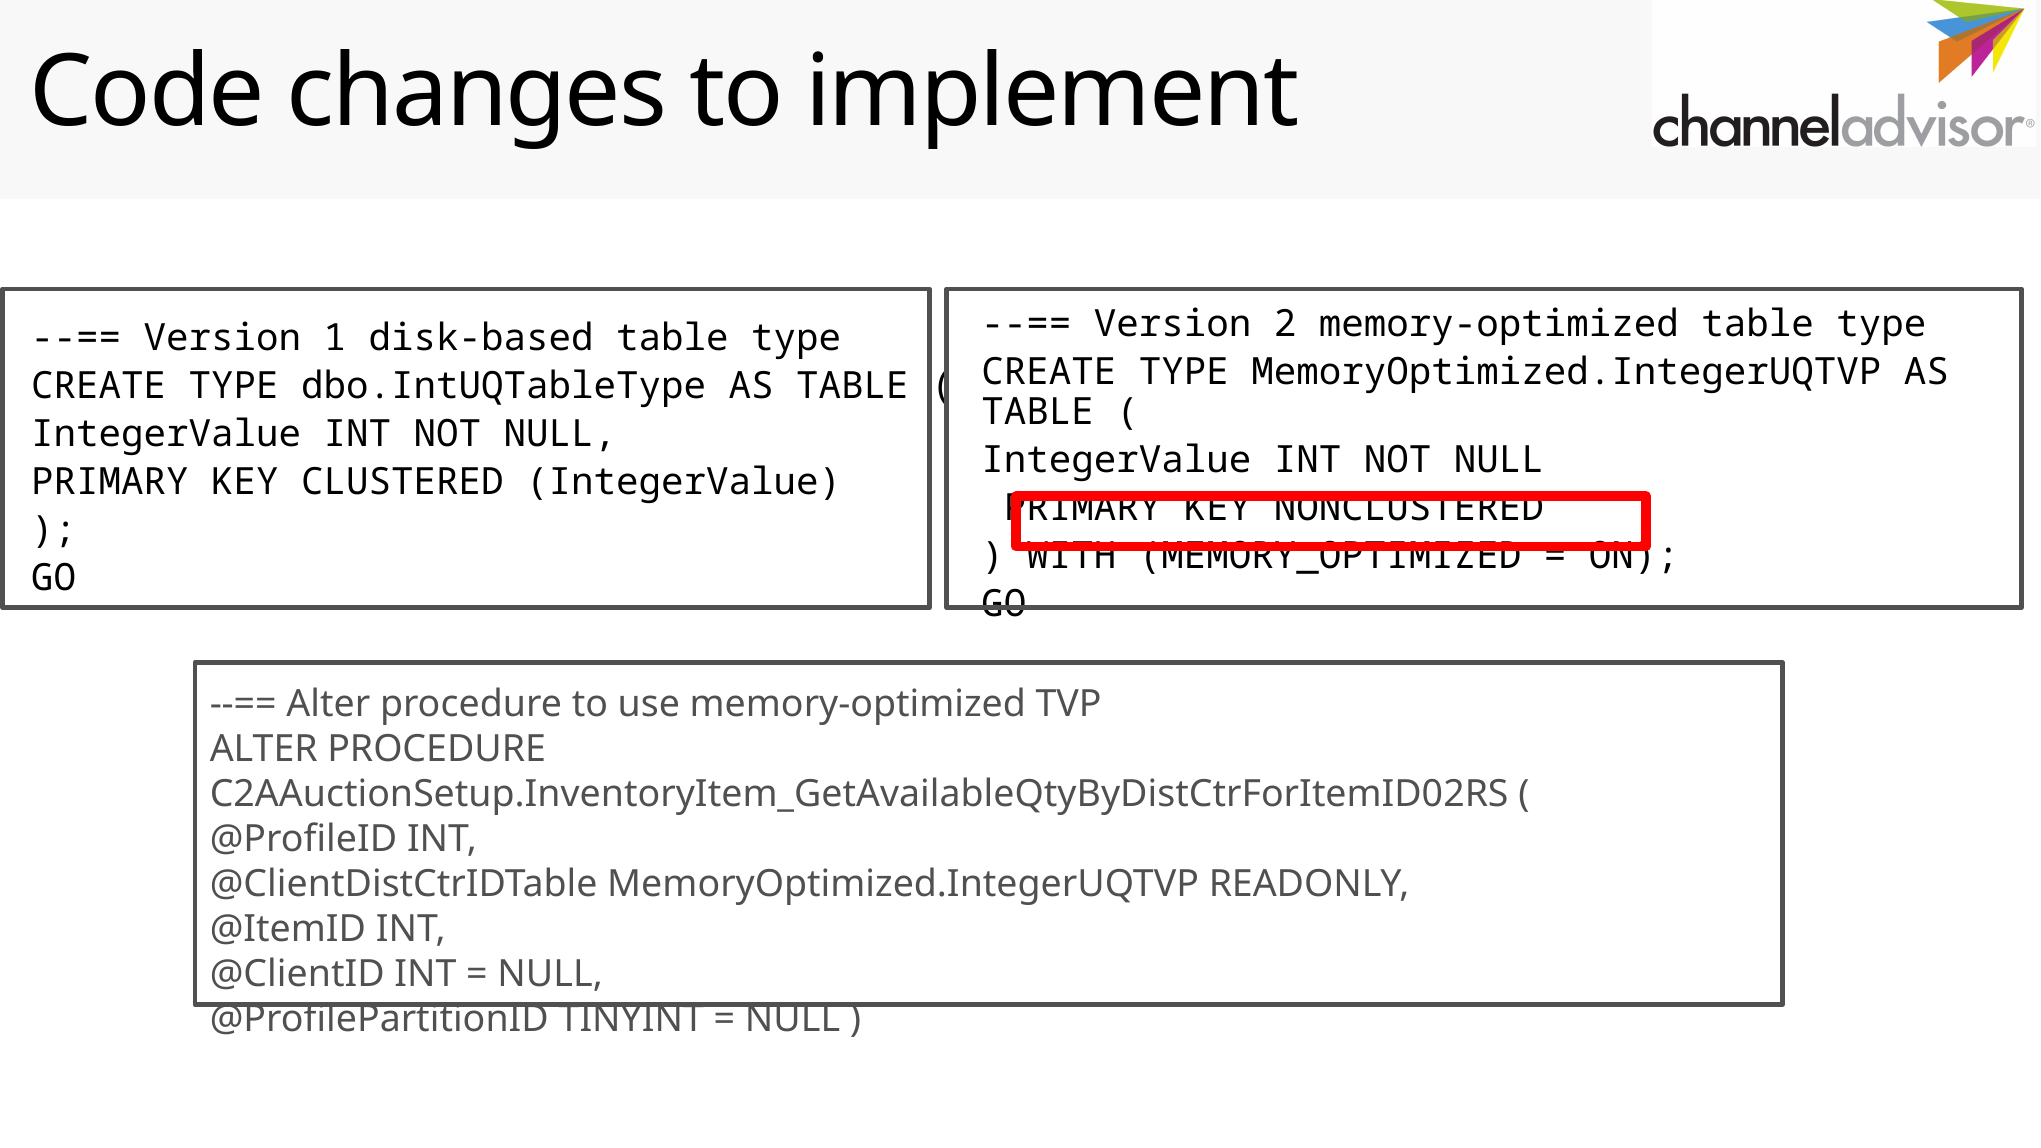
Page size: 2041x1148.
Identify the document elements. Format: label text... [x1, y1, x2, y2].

text_box [194, 662, 1783, 1006]
text_box [946, 288, 2022, 609]
picture [1651, 0, 2036, 148]
text_box --== Version 2 memory-optimized table type CREATE TYPE MemoryOptimized.IntegerUQTVP AS TABLE ( IntegerValue INT NOT NULL PRIMARY KEY NONCLUSTERED ) WITH (MEMORY_OPTIMIZED = ON); GO [957, 288, 2041, 640]
list --== Version 1 disk-based table type CREATE TYPE dbo.IntUQTableType AS TABLE ( IntegerValue INT NOT NULL, PRIMARY KEY CLUSTERED (IntegerValue) ); GO [6, 303, 957, 625]
text_box --== Alter procedure to use memory-optimized TVP ALTER PROCEDURE C2AAuctionSetup.InventoryItem_GetAvailableQtyByDistCtrForItemID02RS ( @ProfileID INT, @ClientDistCtrIDTable MemoryOptimized.IntegerUQTVP READONLY, @ItemID INT, @ClientID INT = NULL, @ProfilePartitionID TINYINT = NULL ) [195, 636, 1870, 1046]
title Code changes to implement [5, 23, 1956, 175]
text_box [2, 288, 930, 609]
